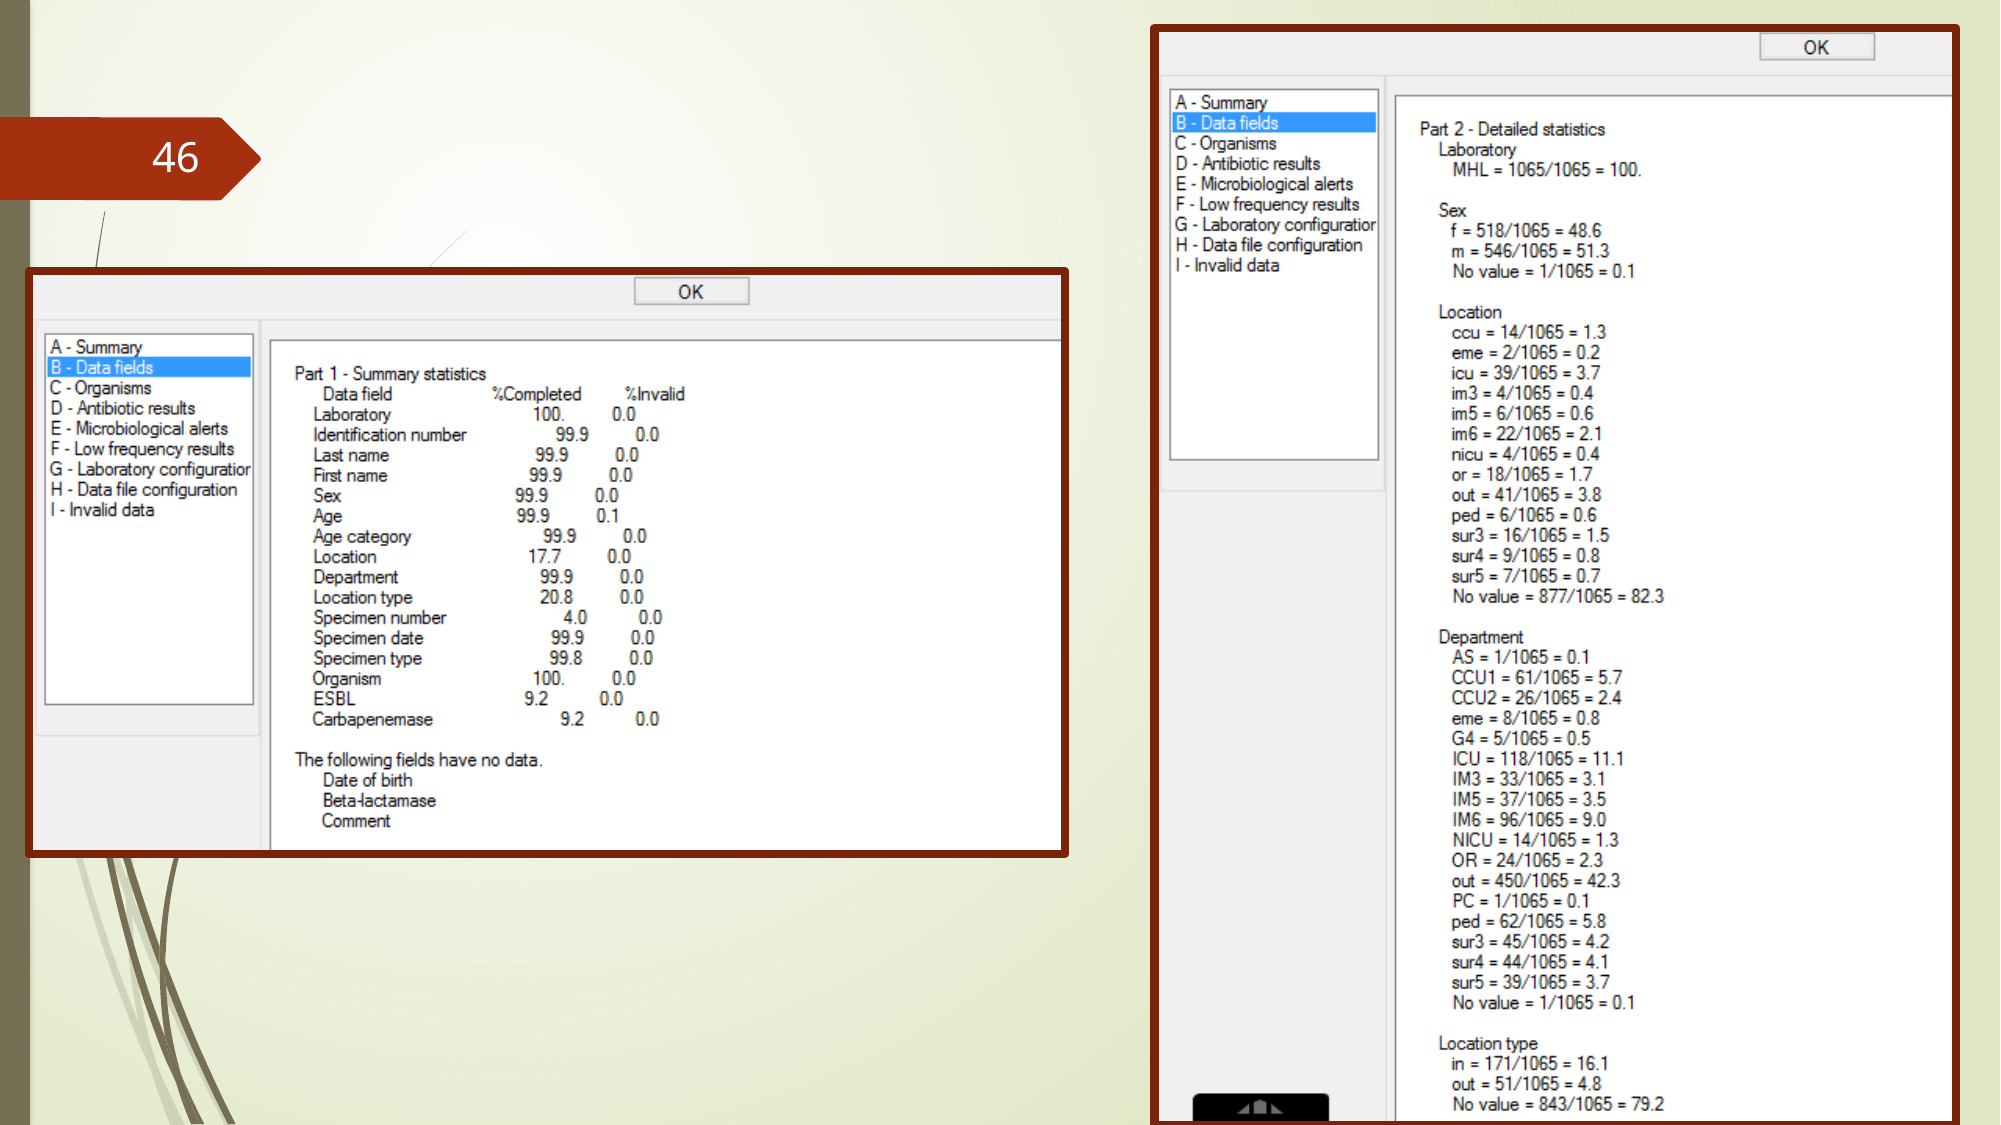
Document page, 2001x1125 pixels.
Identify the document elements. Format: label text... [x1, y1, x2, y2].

slide_number 46 [87, 129, 216, 190]
picture [1154, 27, 1957, 1125]
picture [28, 270, 1066, 855]
